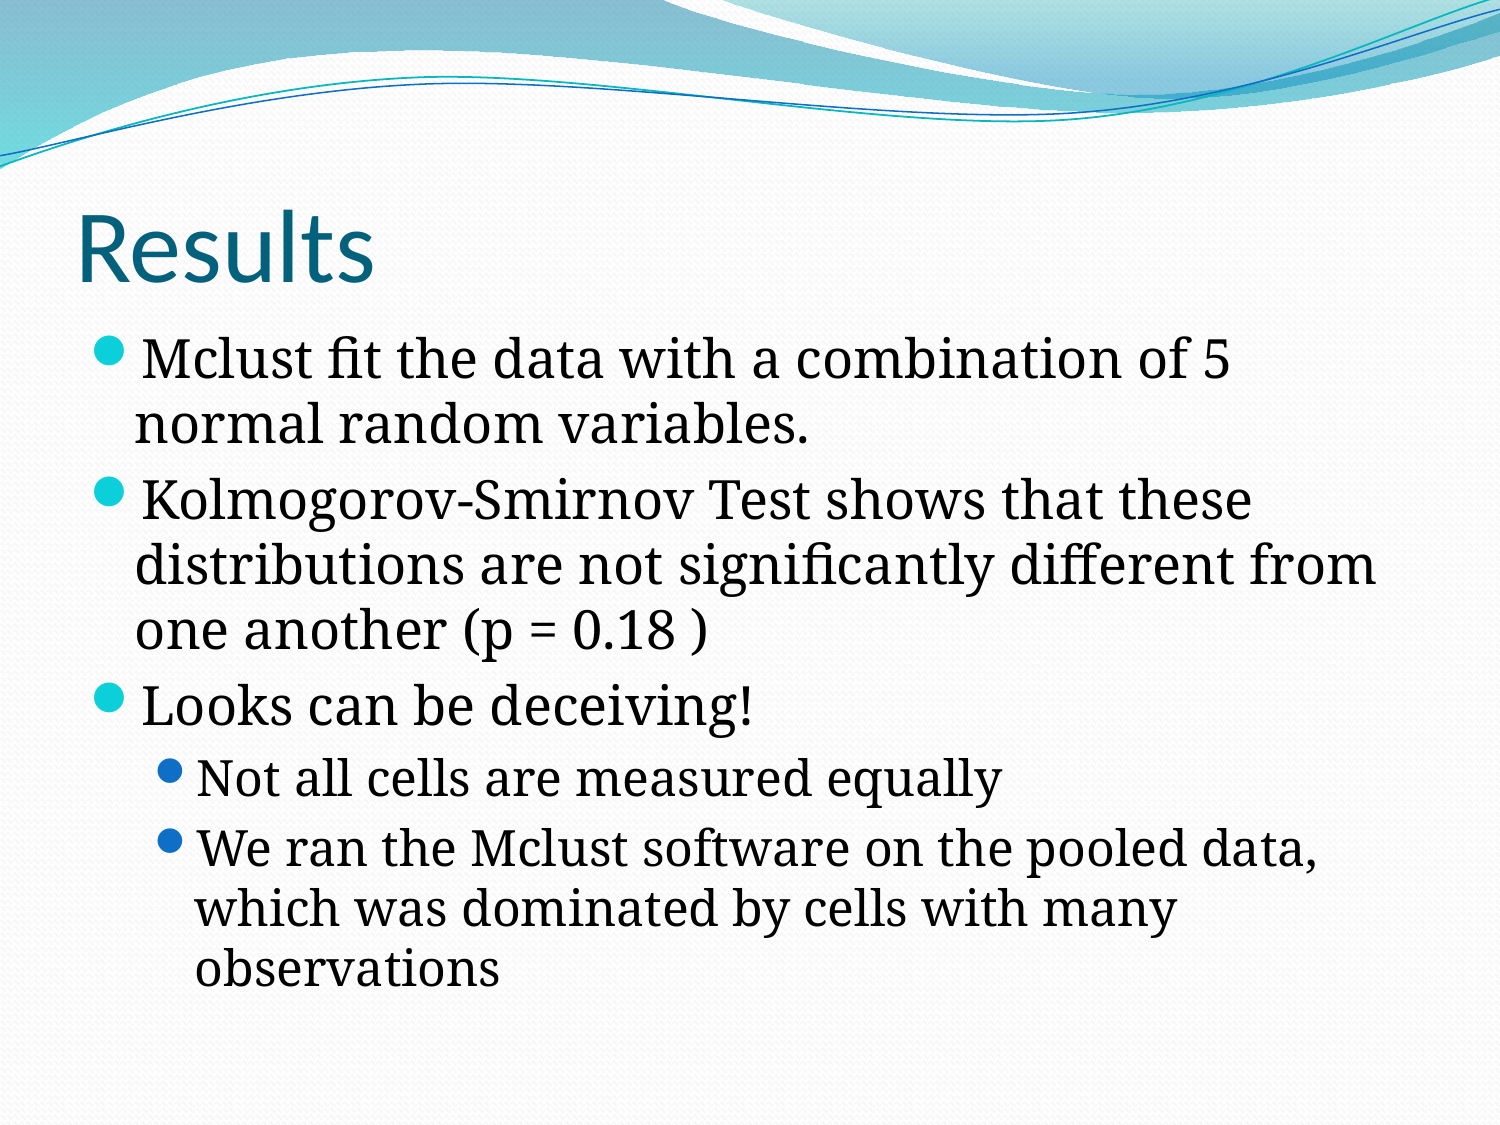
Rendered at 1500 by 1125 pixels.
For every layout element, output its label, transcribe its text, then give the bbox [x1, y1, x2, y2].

title Results [75, 115, 1425, 303]
list Mclust fit the data with a combination of 5 normal random variables. Kolmogorov-Smirnov Test shows that these distributions are not significantly different from one another (p = 0.18 ) Looks can be deceiving! Not all cells are measured equally We ran the Mclust software on the pooled data, which was dominated by cells with many observations [75, 317, 1425, 1038]
